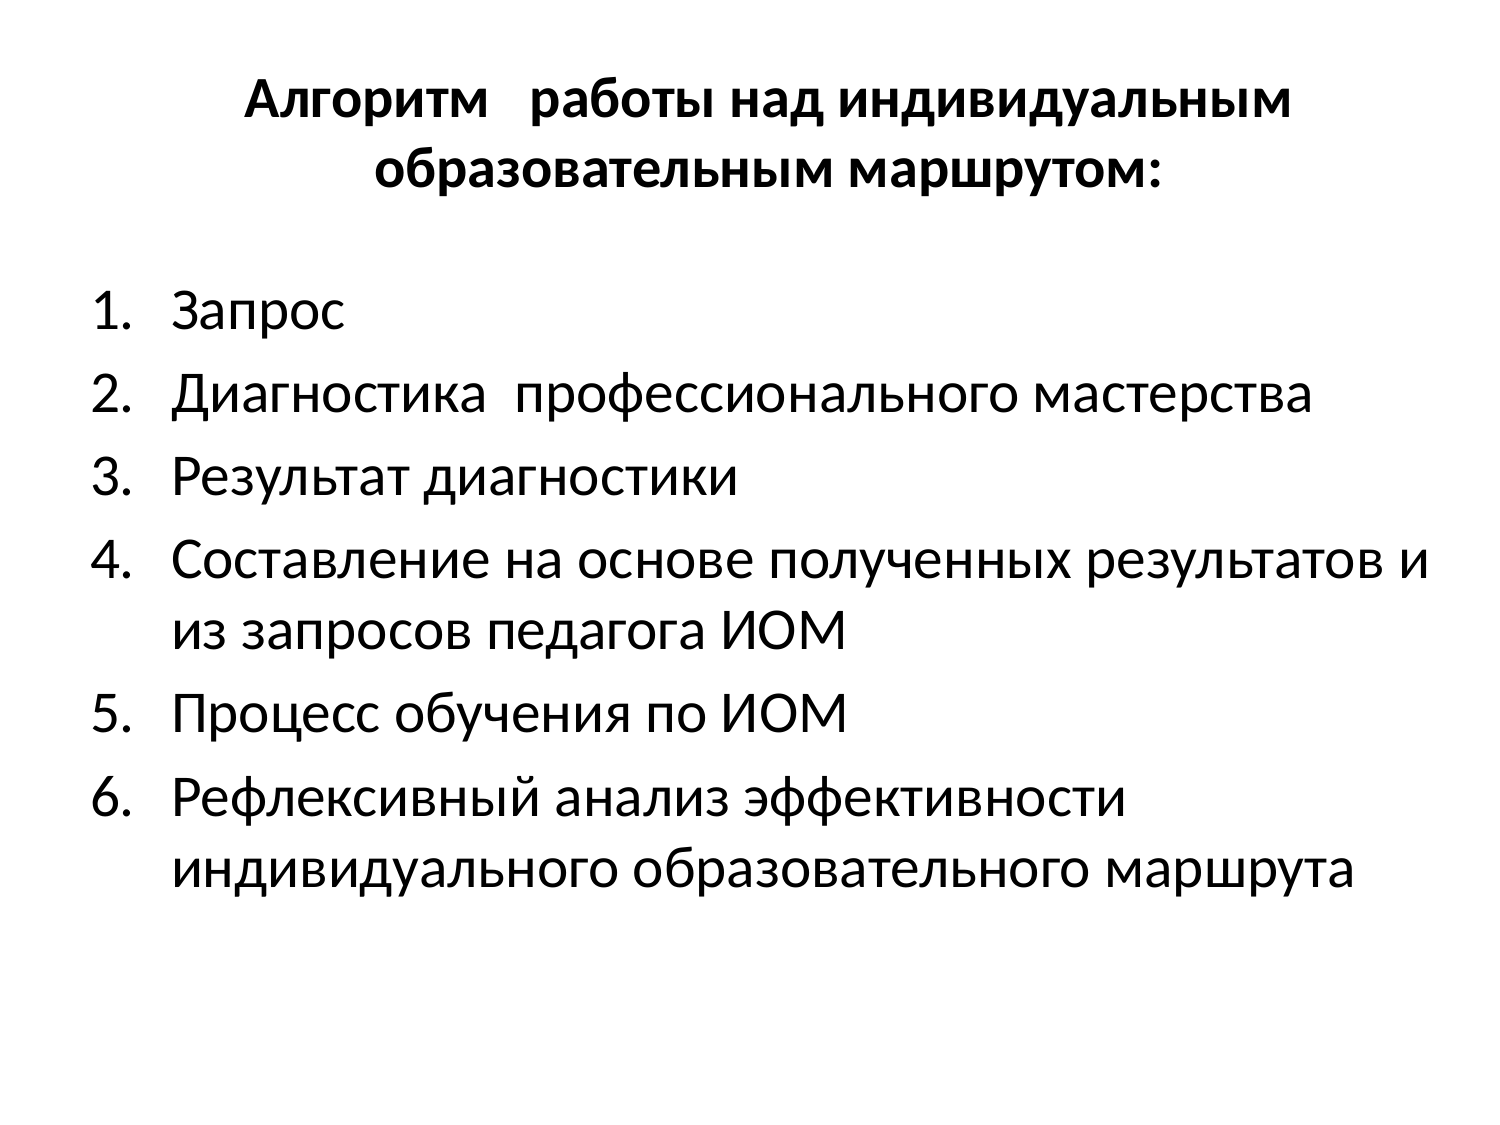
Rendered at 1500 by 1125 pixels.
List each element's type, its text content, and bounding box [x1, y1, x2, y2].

title Алгоритм работы над индивидуальным образовательным маршрутом: [93, 70, 1444, 258]
list Запрос Диагностика профессионального мастерства Результат диагностики Составление на основе полученных результатов и из запросов педагога ИОМ Процесс обучения по ИОМ Рефлексивный анализ эффективности индивидуального образовательного маршрута [75, 262, 1465, 1005]
